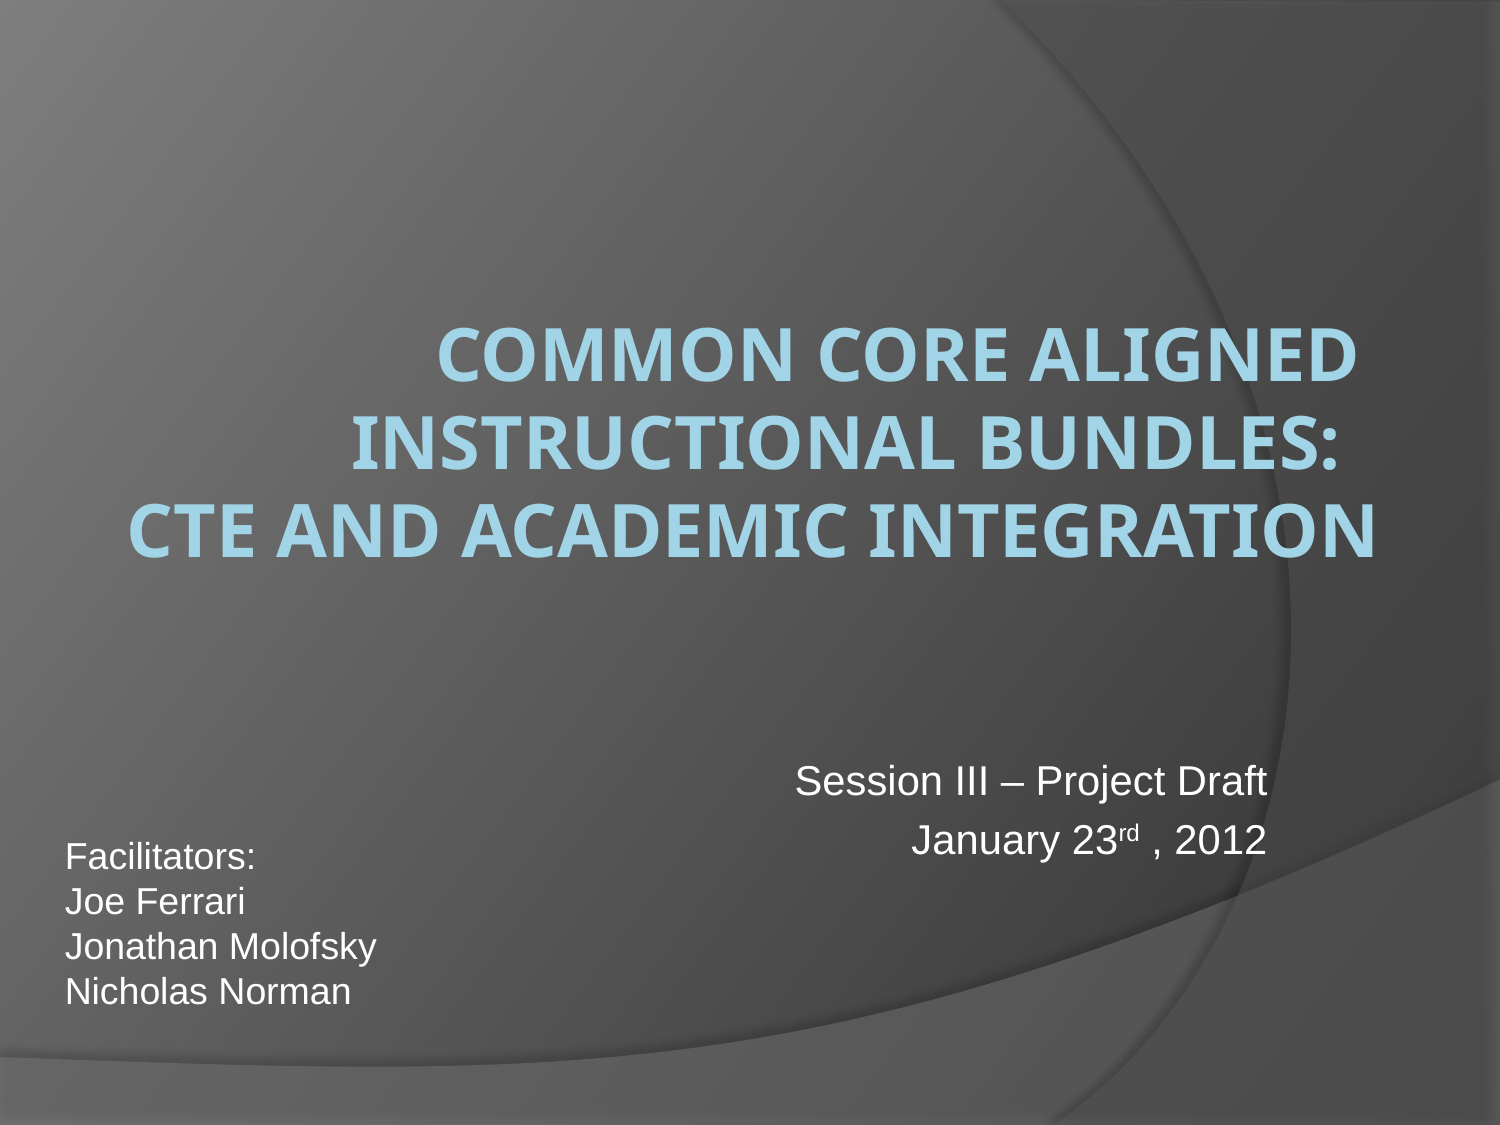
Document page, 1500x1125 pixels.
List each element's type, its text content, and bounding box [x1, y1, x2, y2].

title Common Core Aligned Instructional Bundles: CTE and Academic Integration [112, 299, 1388, 591]
subtitle Session III – Project Draft January 23rd , 2012 [225, 637, 1275, 863]
text_box Facilitators: Joe Ferrari Jonathan Molofsky Nicholas Norman [49, 824, 563, 1020]
